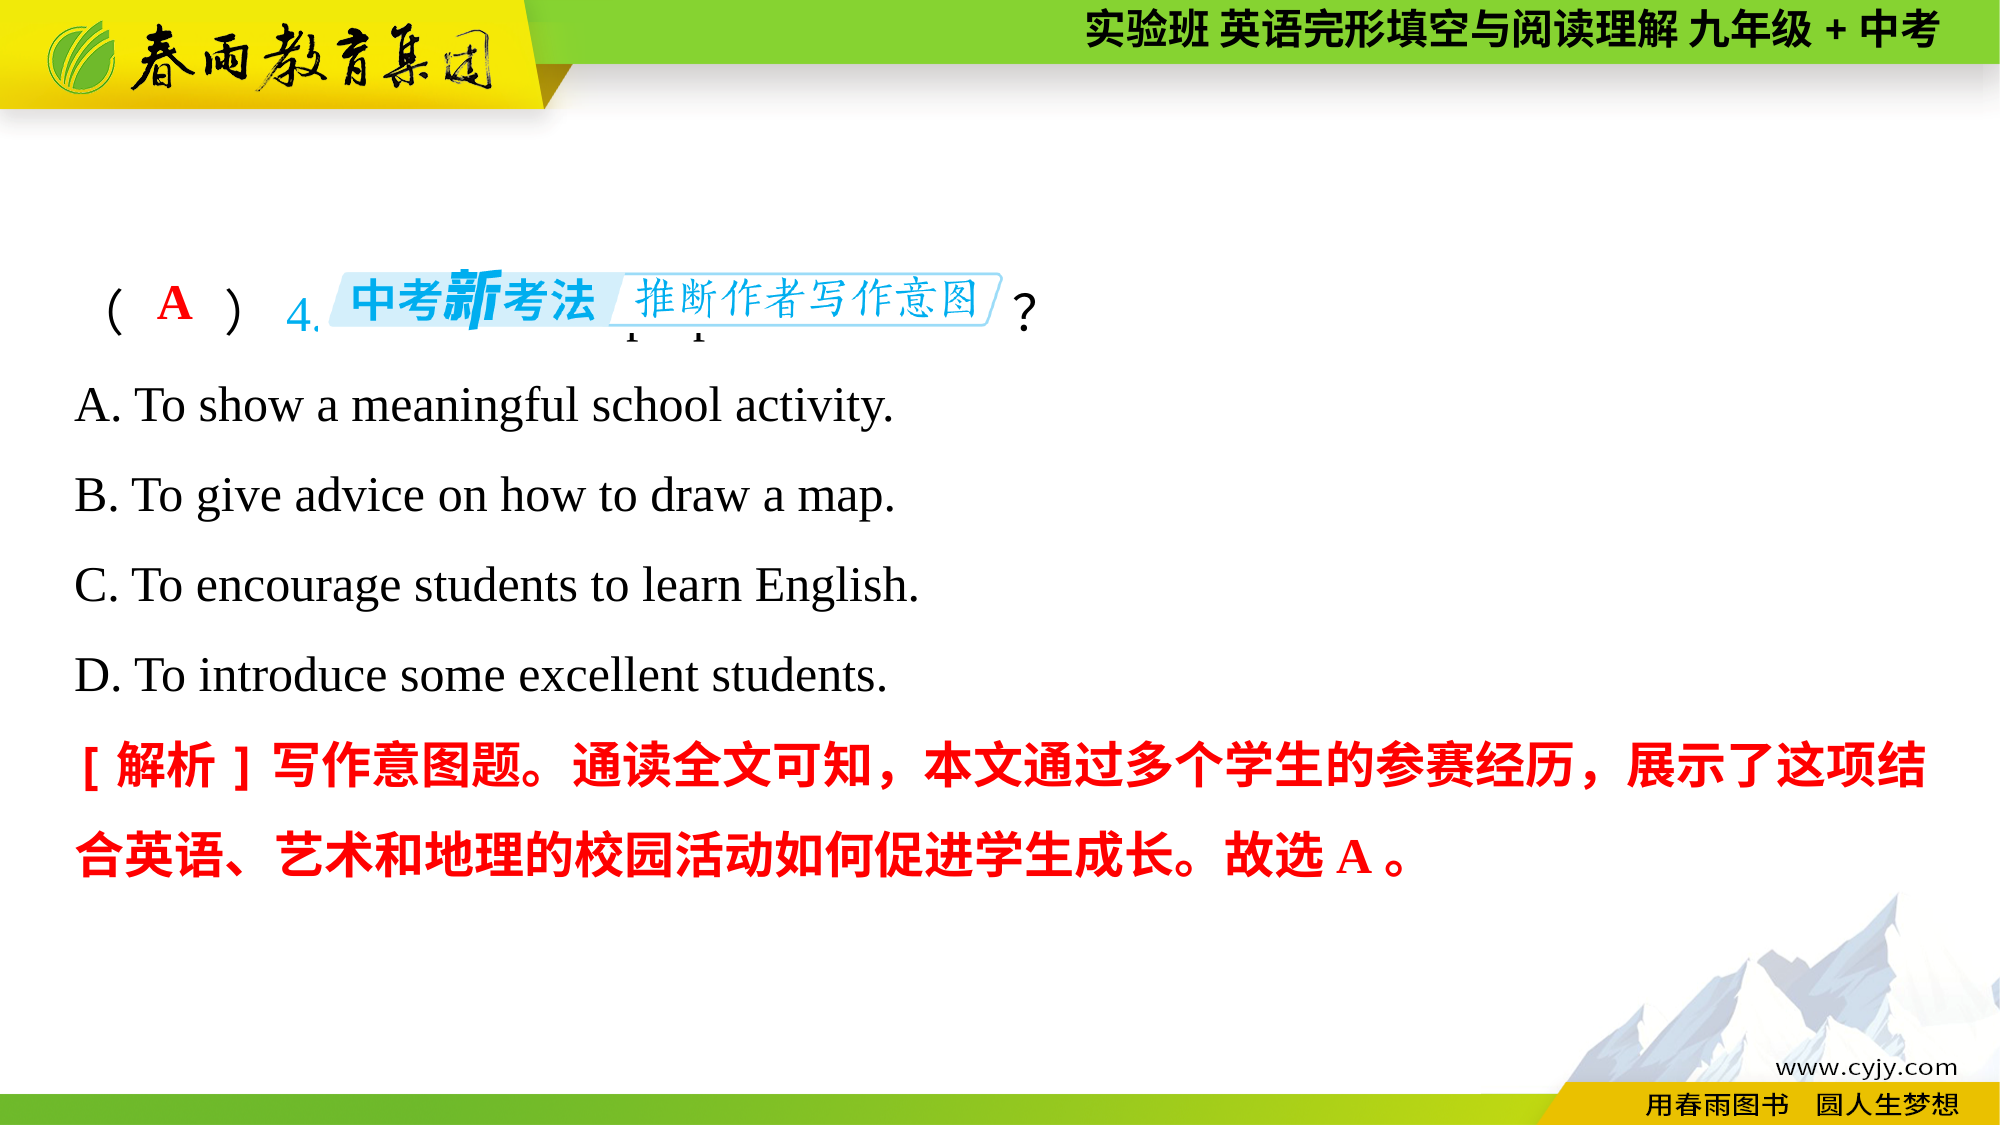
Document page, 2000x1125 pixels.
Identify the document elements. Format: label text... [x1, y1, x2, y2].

text_box [解析]写作意图题。通读全文可知，本文通过多个学生的参赛经历，展示了这项结合英语、艺术和地理的校园活动如何促进学生成长。故选A。 [59, 703, 1944, 892]
list （ ）4. What is the purpose of the text？ A. To show a meaningful school activity. B. To give advice on how to draw a map. C. To encourage students to learn English. D. To introduce some excellent students. [59, 243, 1944, 703]
picture [0, 0, 2000, 1125]
text_box A [141, 262, 208, 338]
